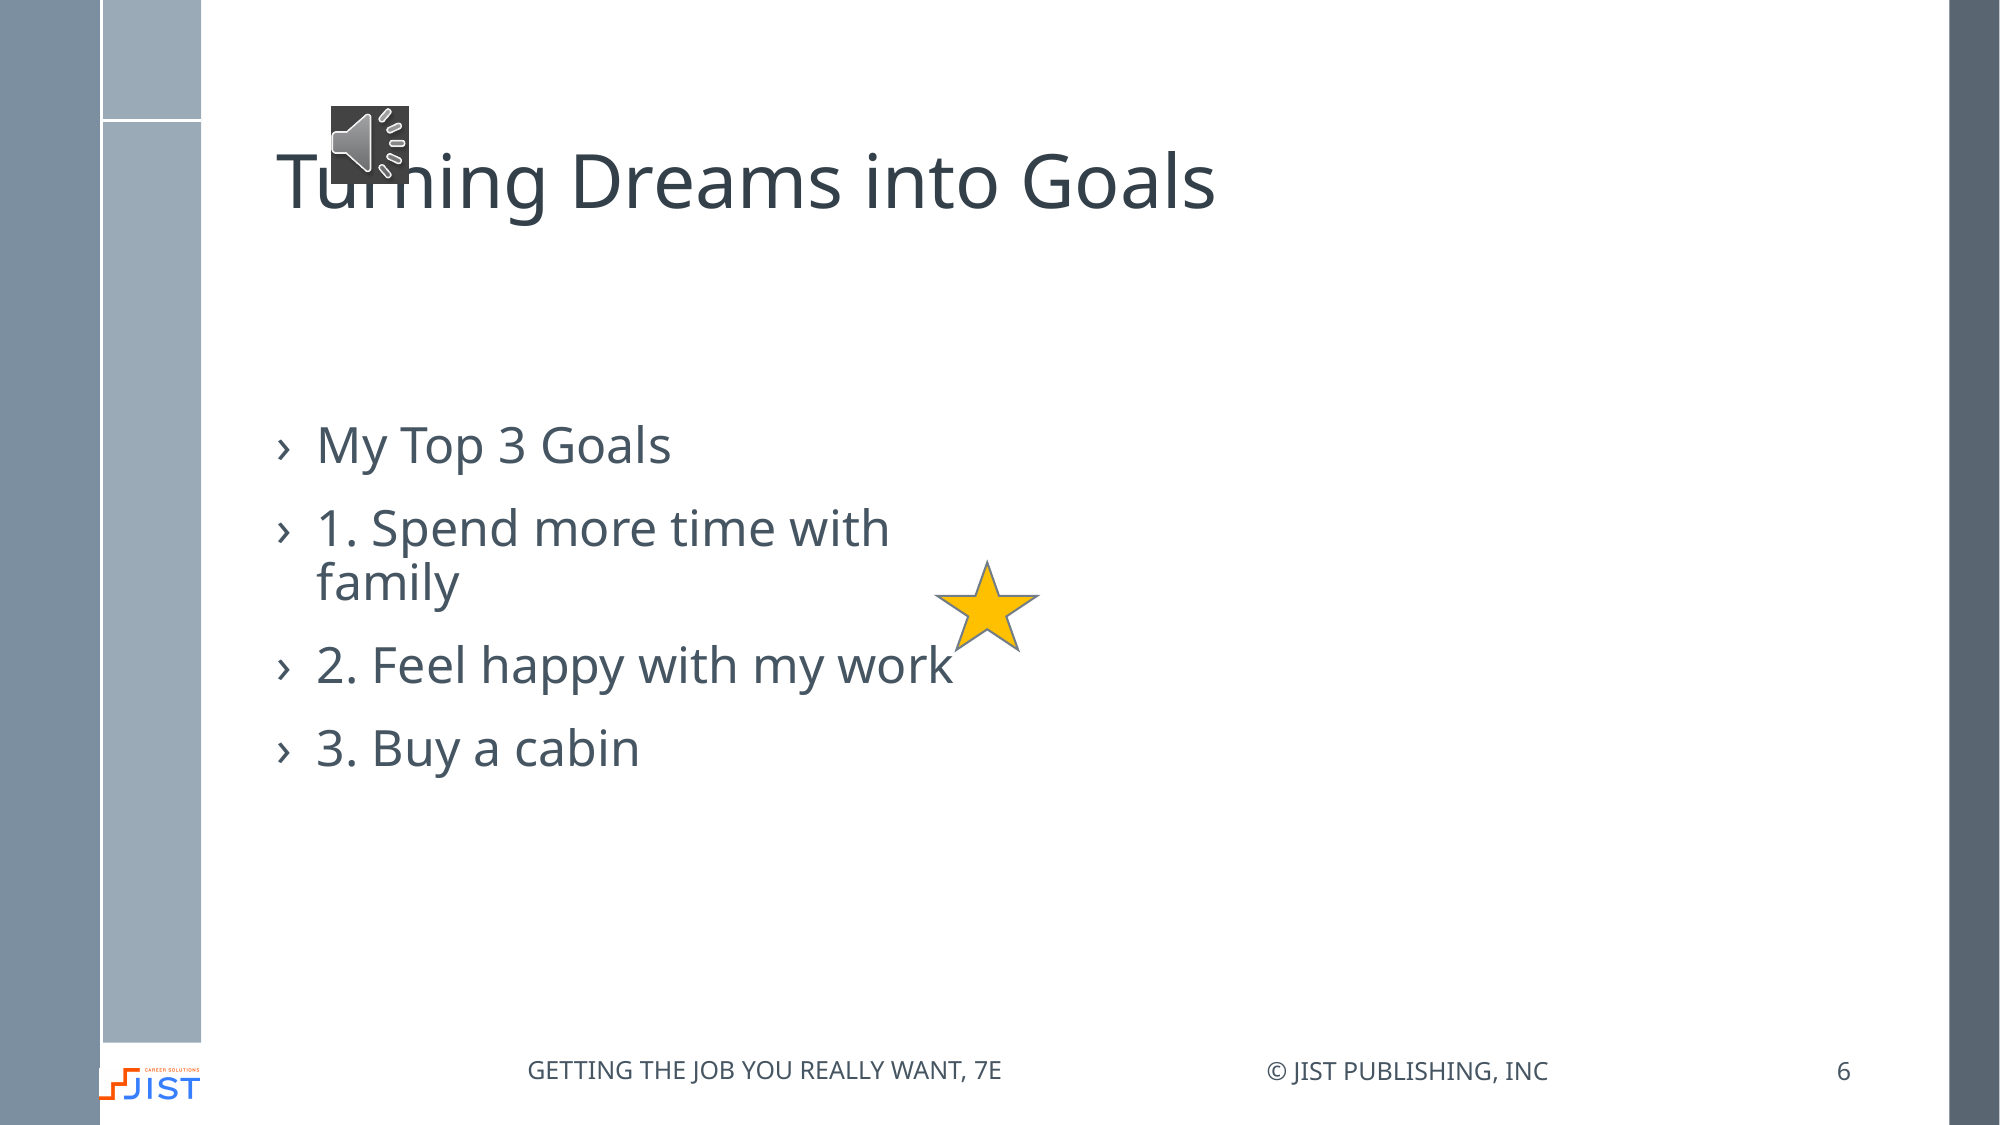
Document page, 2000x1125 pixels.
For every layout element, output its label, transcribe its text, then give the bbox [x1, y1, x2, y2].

slide_number 6 [1766, 1042, 1867, 1103]
slide_number Getting the job you really want, 7e [512, 1042, 1050, 1096]
text_box [933, 559, 1041, 653]
picture [330, 105, 411, 186]
footer © JIST Publishing, Inc [1082, 1042, 1734, 1103]
picture [99, 1068, 200, 1100]
title Turning Dreams into Goals [261, 29, 1867, 233]
list My Top 3 Goals 1. Spend more time with family 2. Feel happy with my work 3. Buy a cabin [261, 412, 1052, 1013]
